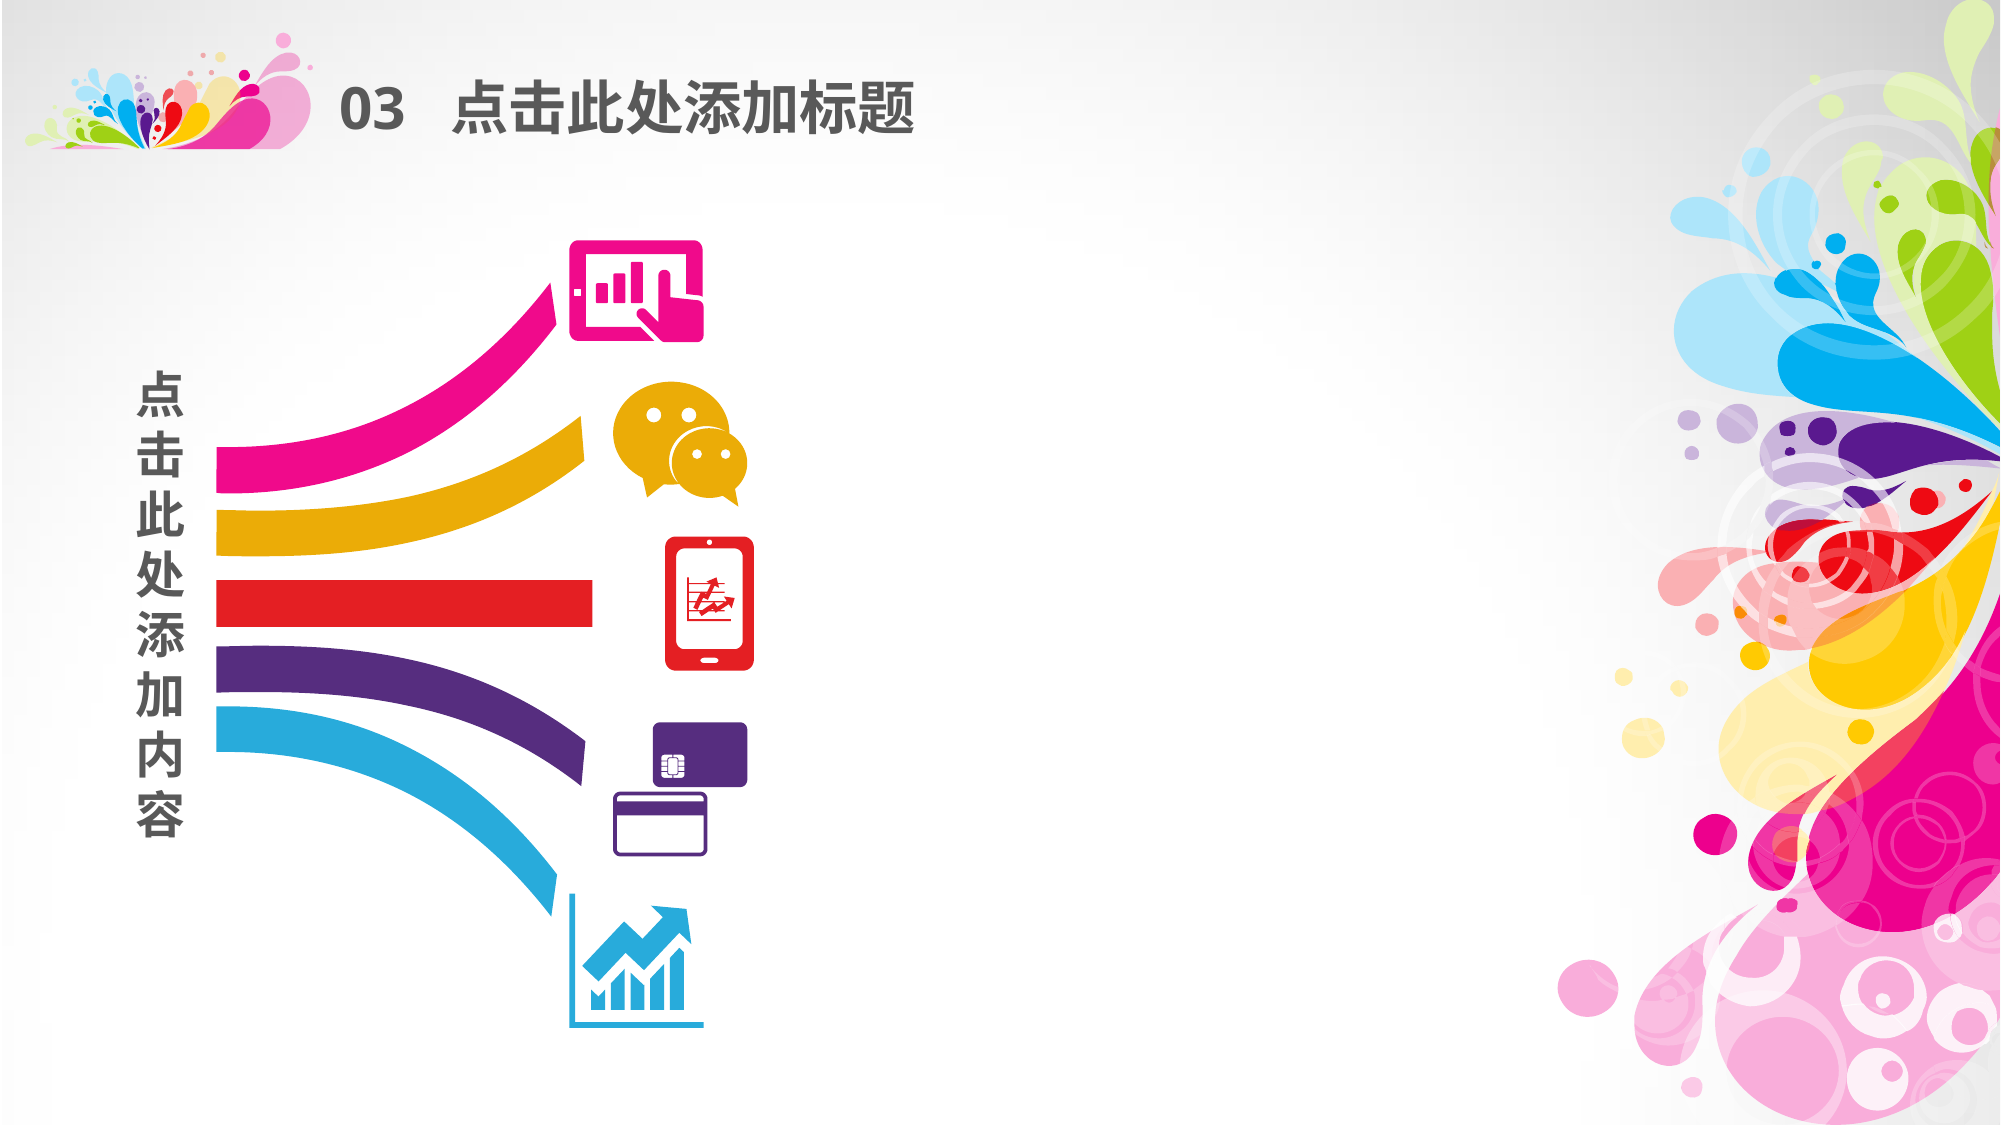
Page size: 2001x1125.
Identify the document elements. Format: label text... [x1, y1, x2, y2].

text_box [216, 706, 704, 1028]
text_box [216, 536, 754, 671]
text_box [216, 240, 704, 381]
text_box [1189, 358, 2000, 808]
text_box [216, 381, 748, 536]
text_box 点击此处添加内容 [120, 356, 200, 852]
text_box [22, 32, 331, 150]
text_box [216, 645, 748, 857]
text_box 03 点击此处添加标题 [331, 63, 1123, 149]
